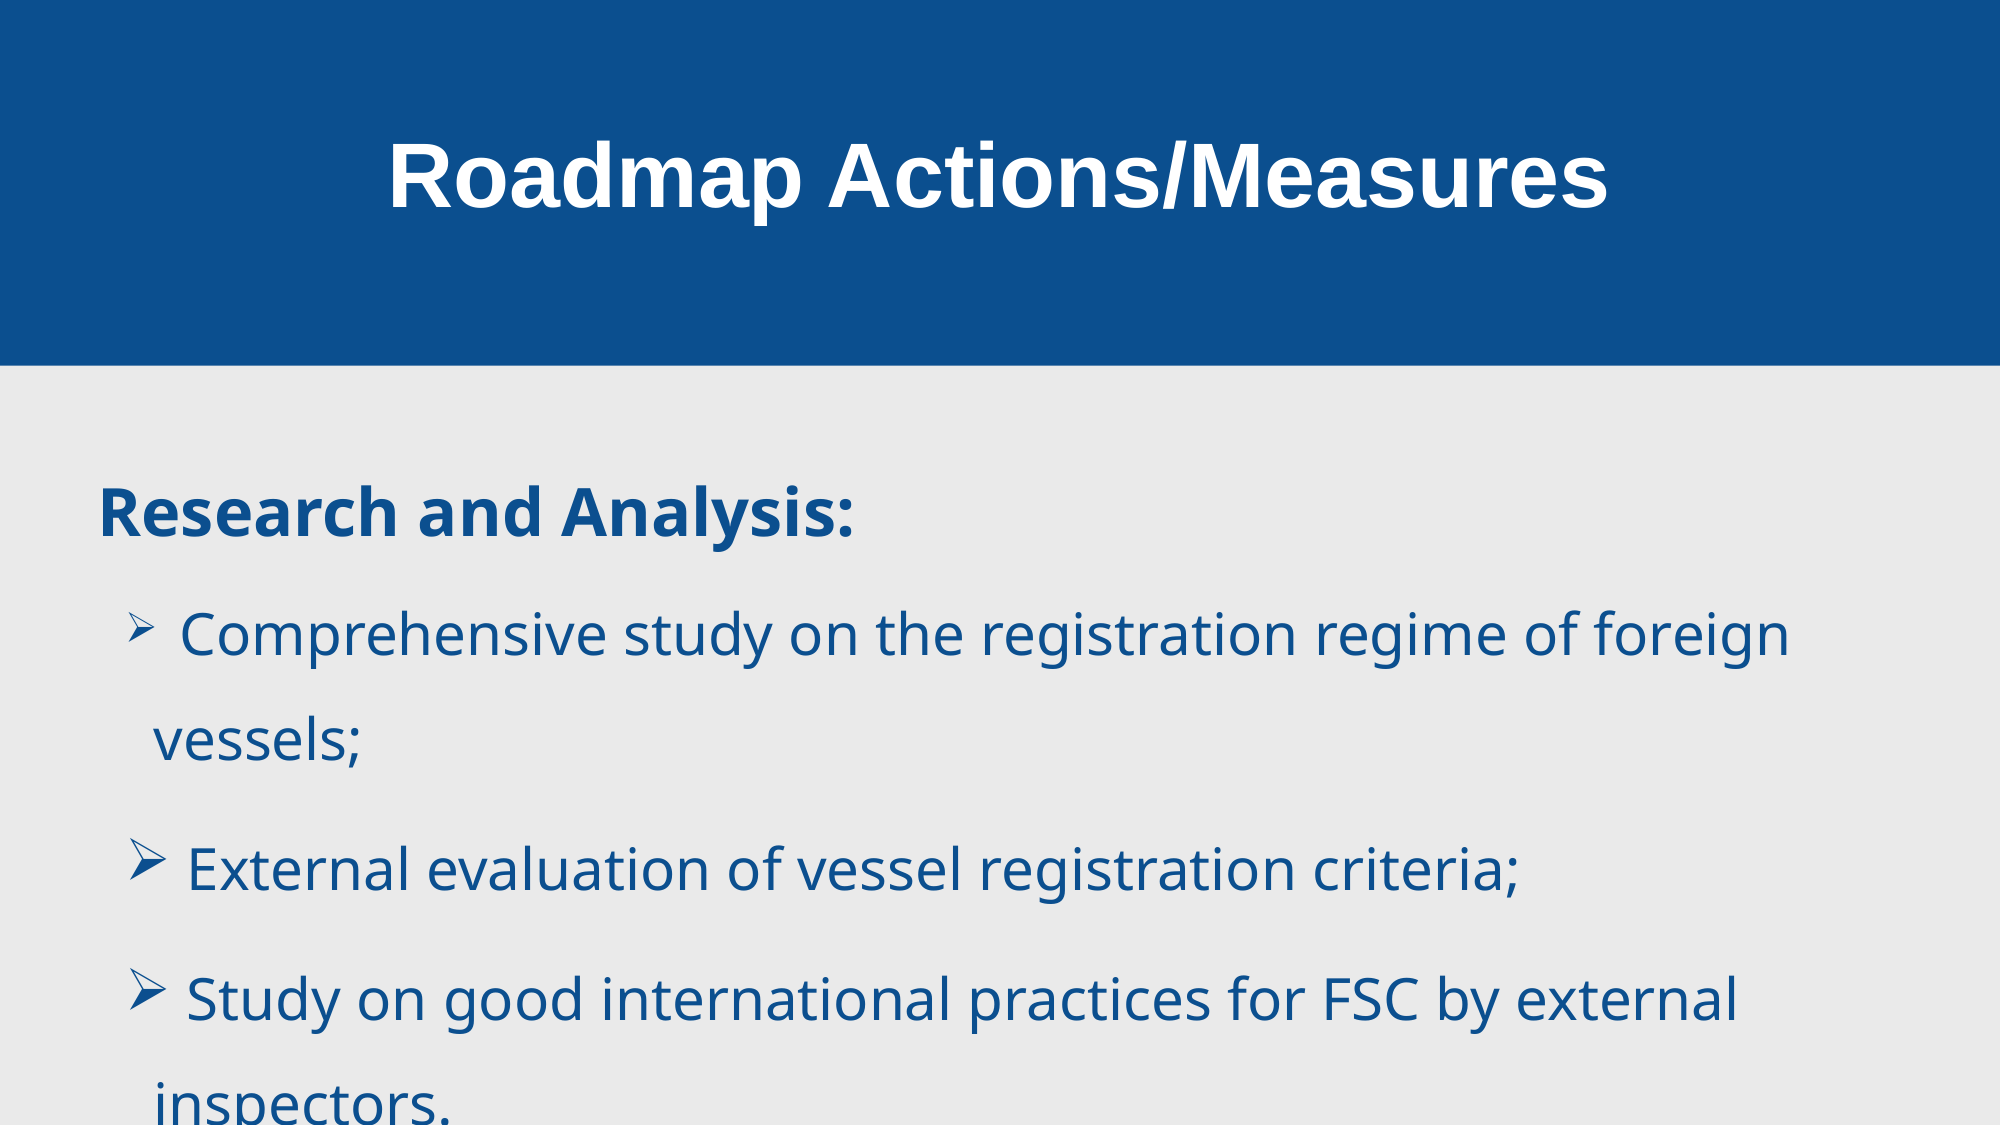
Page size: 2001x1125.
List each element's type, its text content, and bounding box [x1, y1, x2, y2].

text_box Roadmap Actions/Measures [104, 150, 1896, 227]
text_box [0, 364, 2000, 1125]
text_box Research and Analysis: Comprehensive study on the registration regime of foreign vessels; External evaluation of vessel registration criteria; Study on good international practices for FSC by external inspectors. [82, 422, 1962, 1125]
